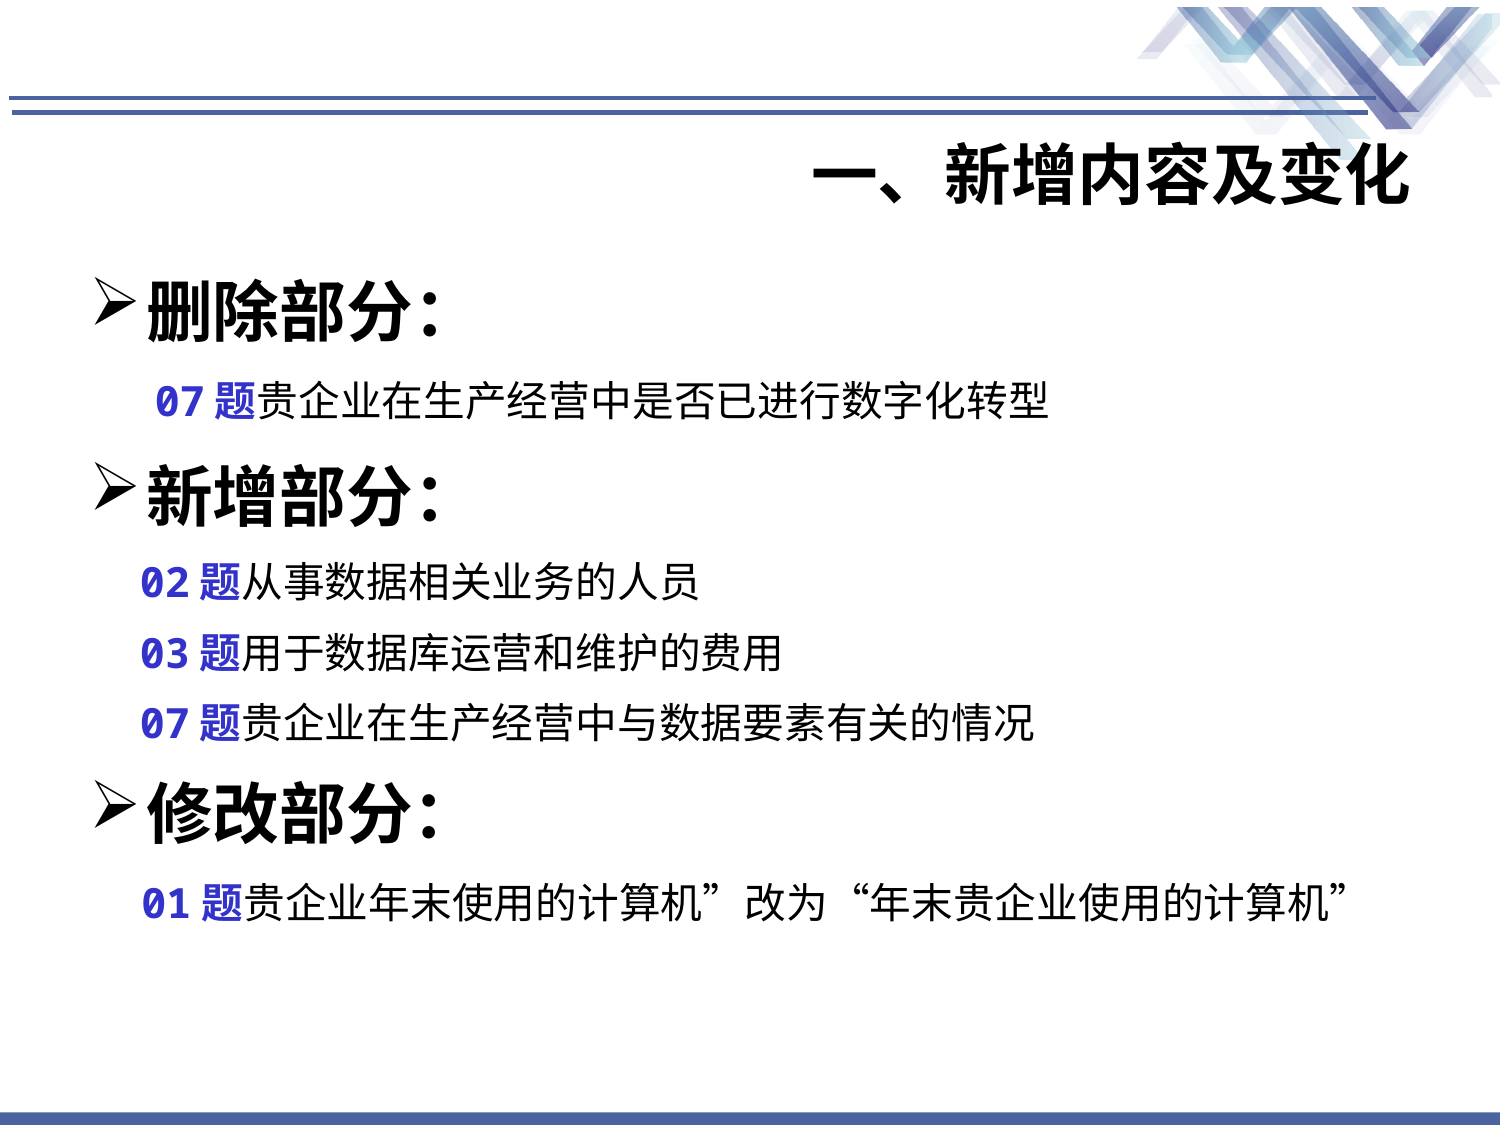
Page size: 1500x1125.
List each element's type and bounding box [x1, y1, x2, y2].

text_box [0, 7, 1500, 1125]
